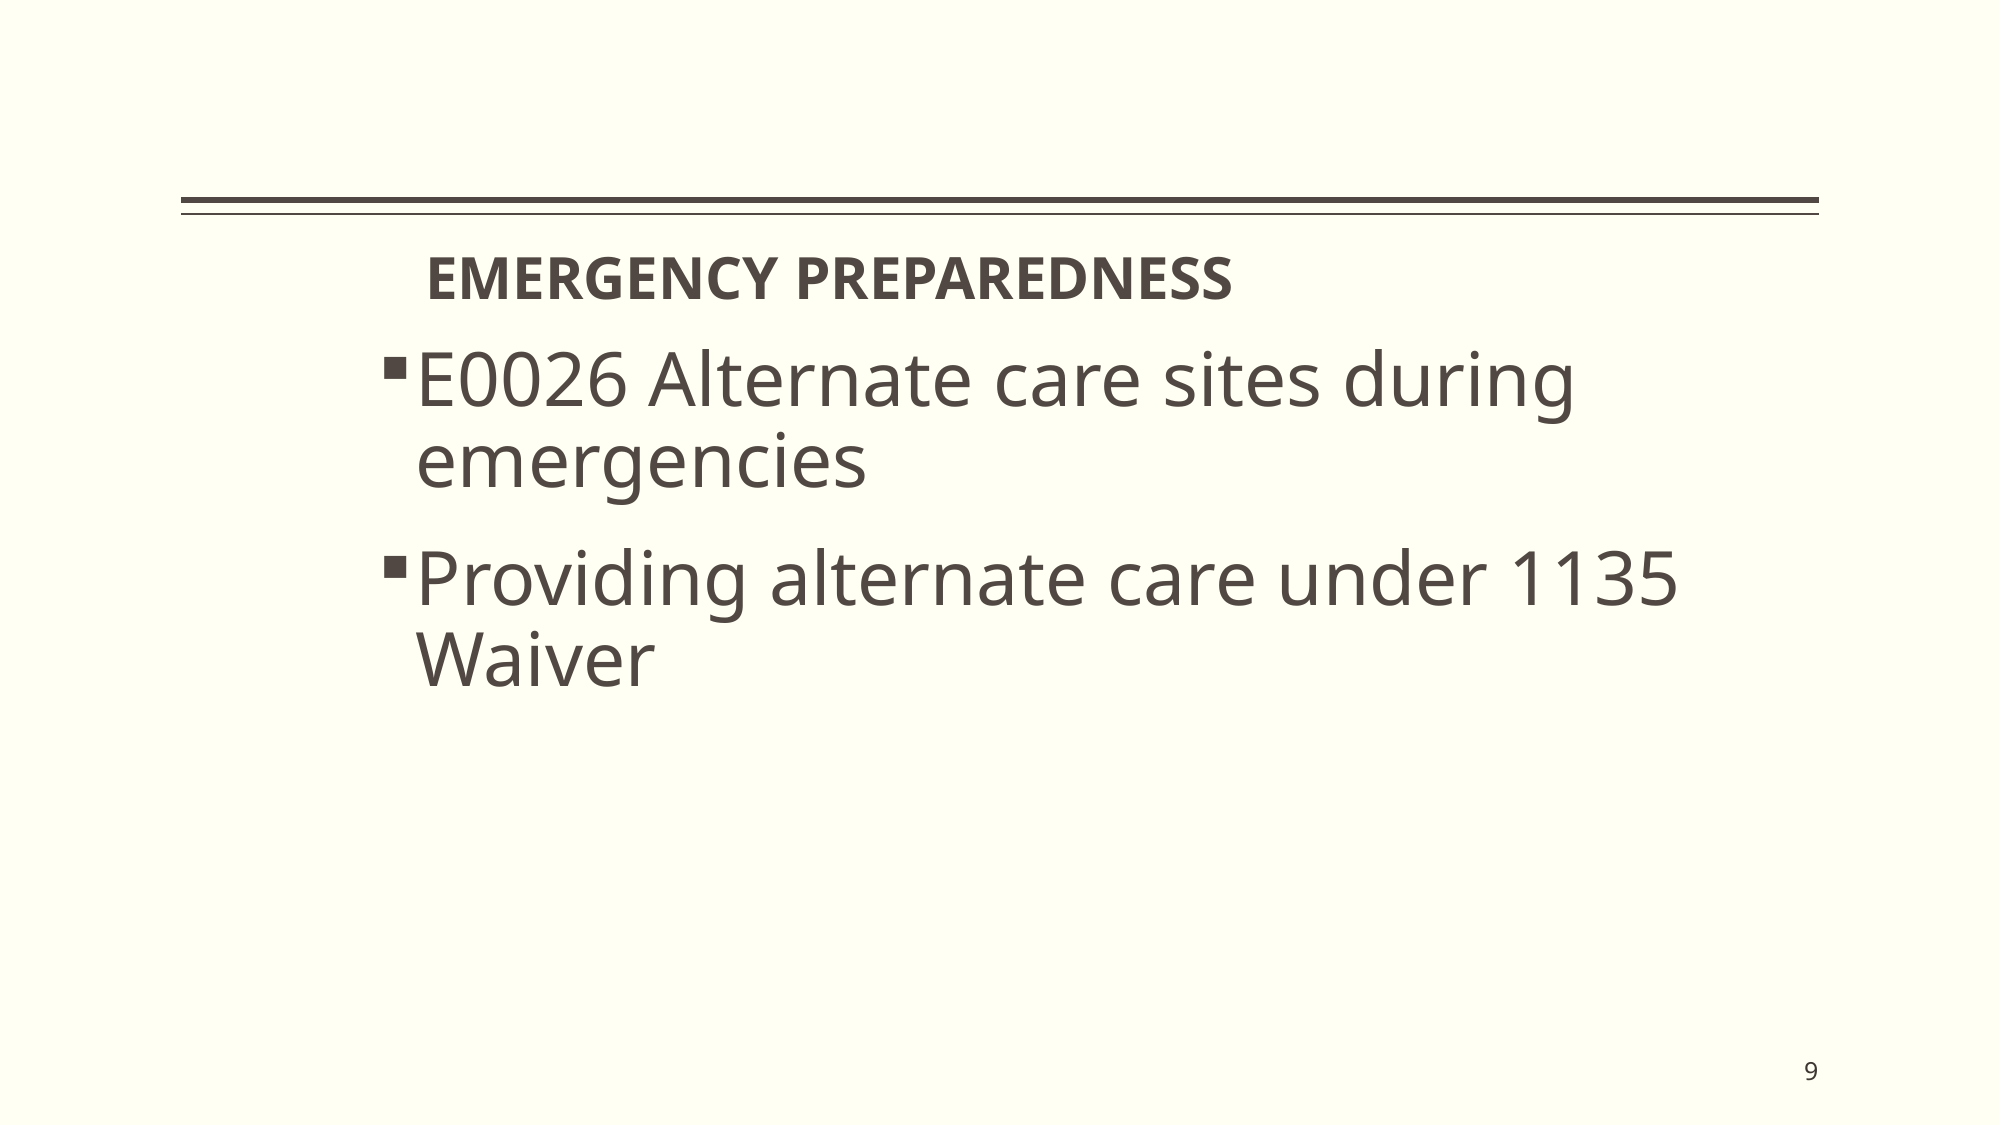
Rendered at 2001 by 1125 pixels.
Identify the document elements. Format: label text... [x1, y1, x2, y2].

list E0026 Alternate care sites during emergencies Providing alternate care under 1135 Waiver [378, 246, 1841, 1052]
slide_number 9 [1518, 1042, 1819, 1103]
title EMERGENCY PREPAREDNESS [425, 109, 1888, 320]
